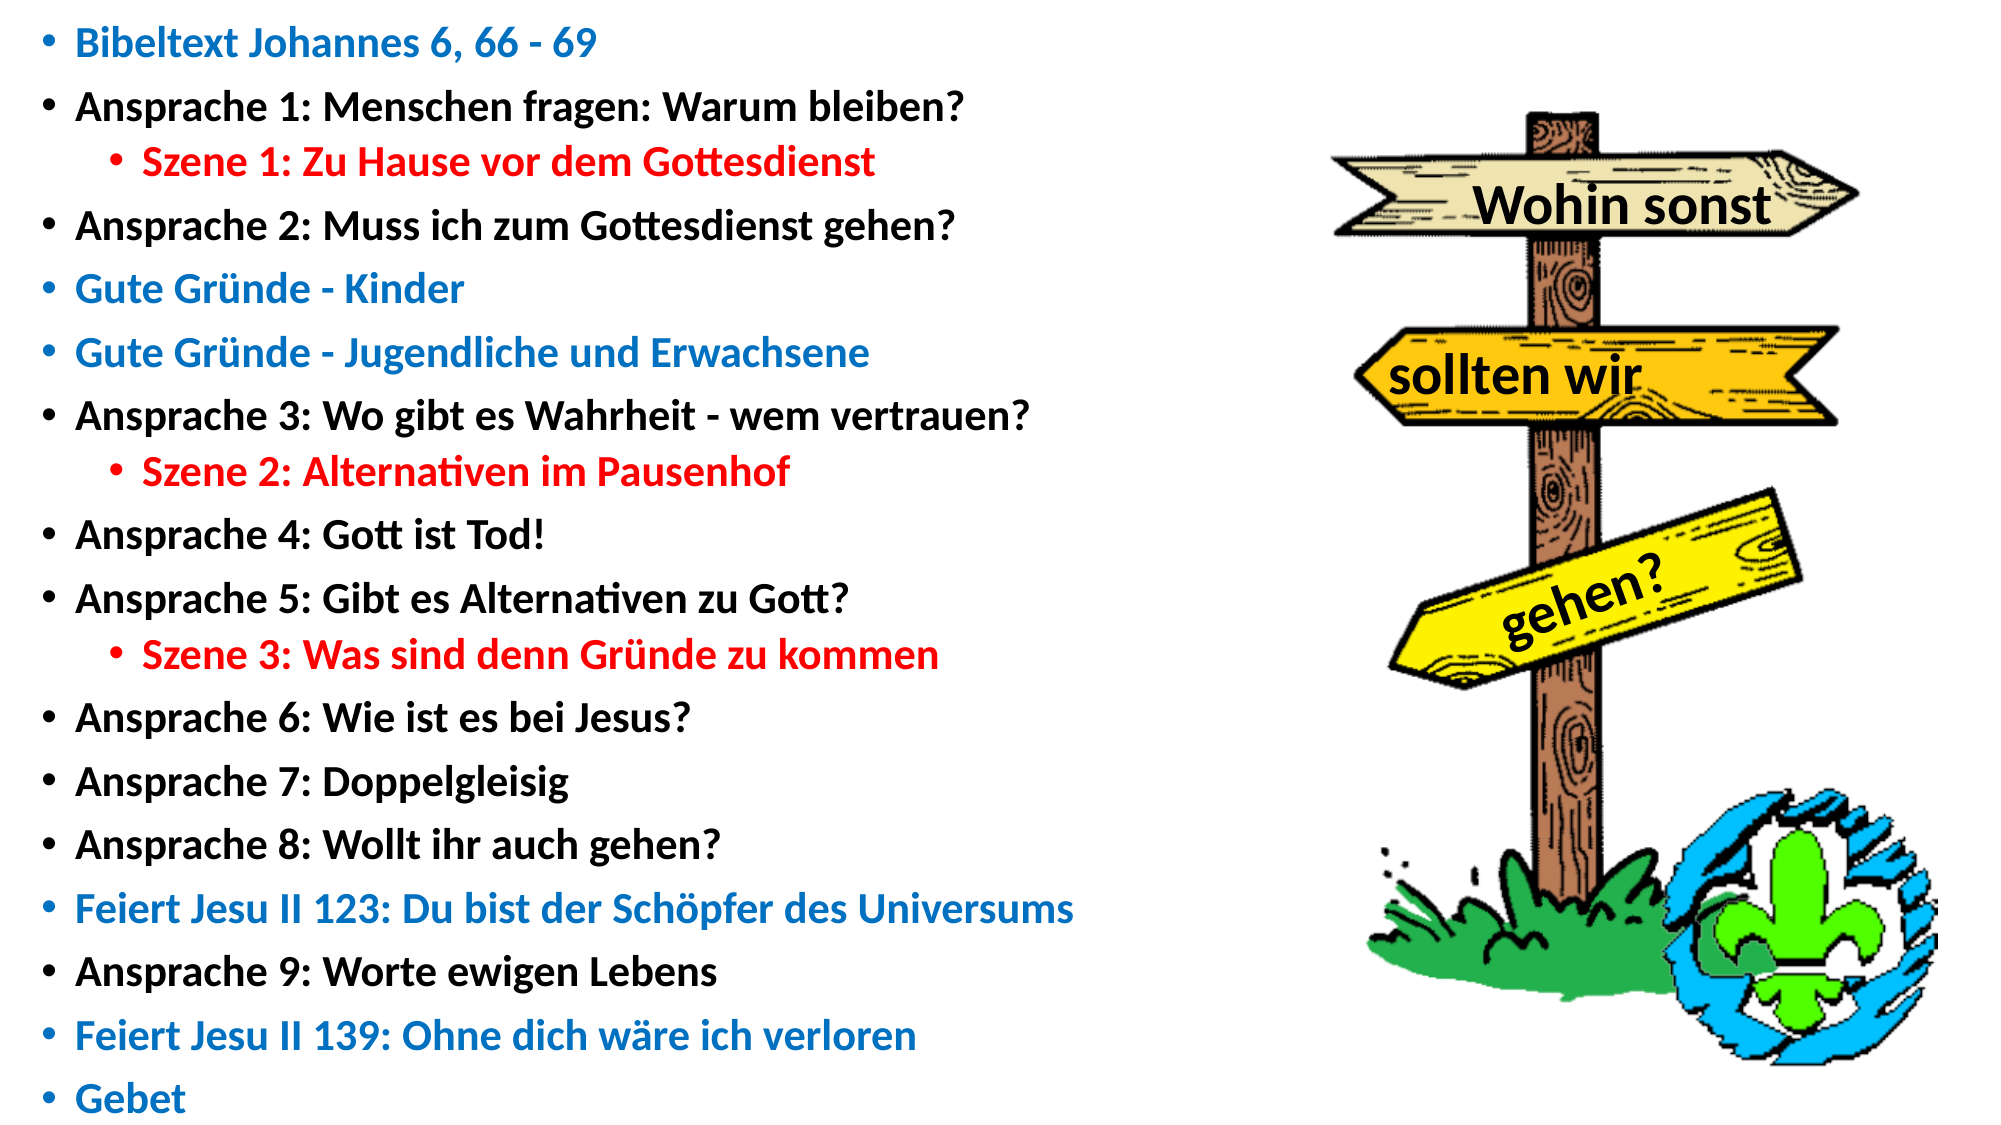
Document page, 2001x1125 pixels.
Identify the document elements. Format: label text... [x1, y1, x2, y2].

list Bibeltext Johannes 6, 66 - 69 Ansprache 1: Menschen fragen: Warum bleiben? Szene 1: Zu Hause vor dem Gottesdienst Ansprache 2: Muss ich zum Gottesdienst gehen? Gute Gründe - Kinder Gute Gründe - Jugendliche und Erwachsene Ansprache 3: Wo gibt es Wahrheit - wem vertrauen? Szene 2: Alternativen im Pausenhof Ansprache 4: Gott ist Tod! Ansprache 5: Gibt es Alternativen zu Gott? Szene 3: Was sind denn Gründe zu kommen Ansprache 6: Wie ist es bei Jesus? Ansprache 7: Doppelgleisig Ansprache 8: Wollt ihr auch gehen? Feiert Jesu II 123: Du bist der Schöpfer des Universums Ansprache 9: Worte ewigen Lebens Feiert Jesu II 139: Ohne dich wäre ich verloren Gebet [26, 11, 1863, 1125]
picture [1316, 68, 1938, 1070]
